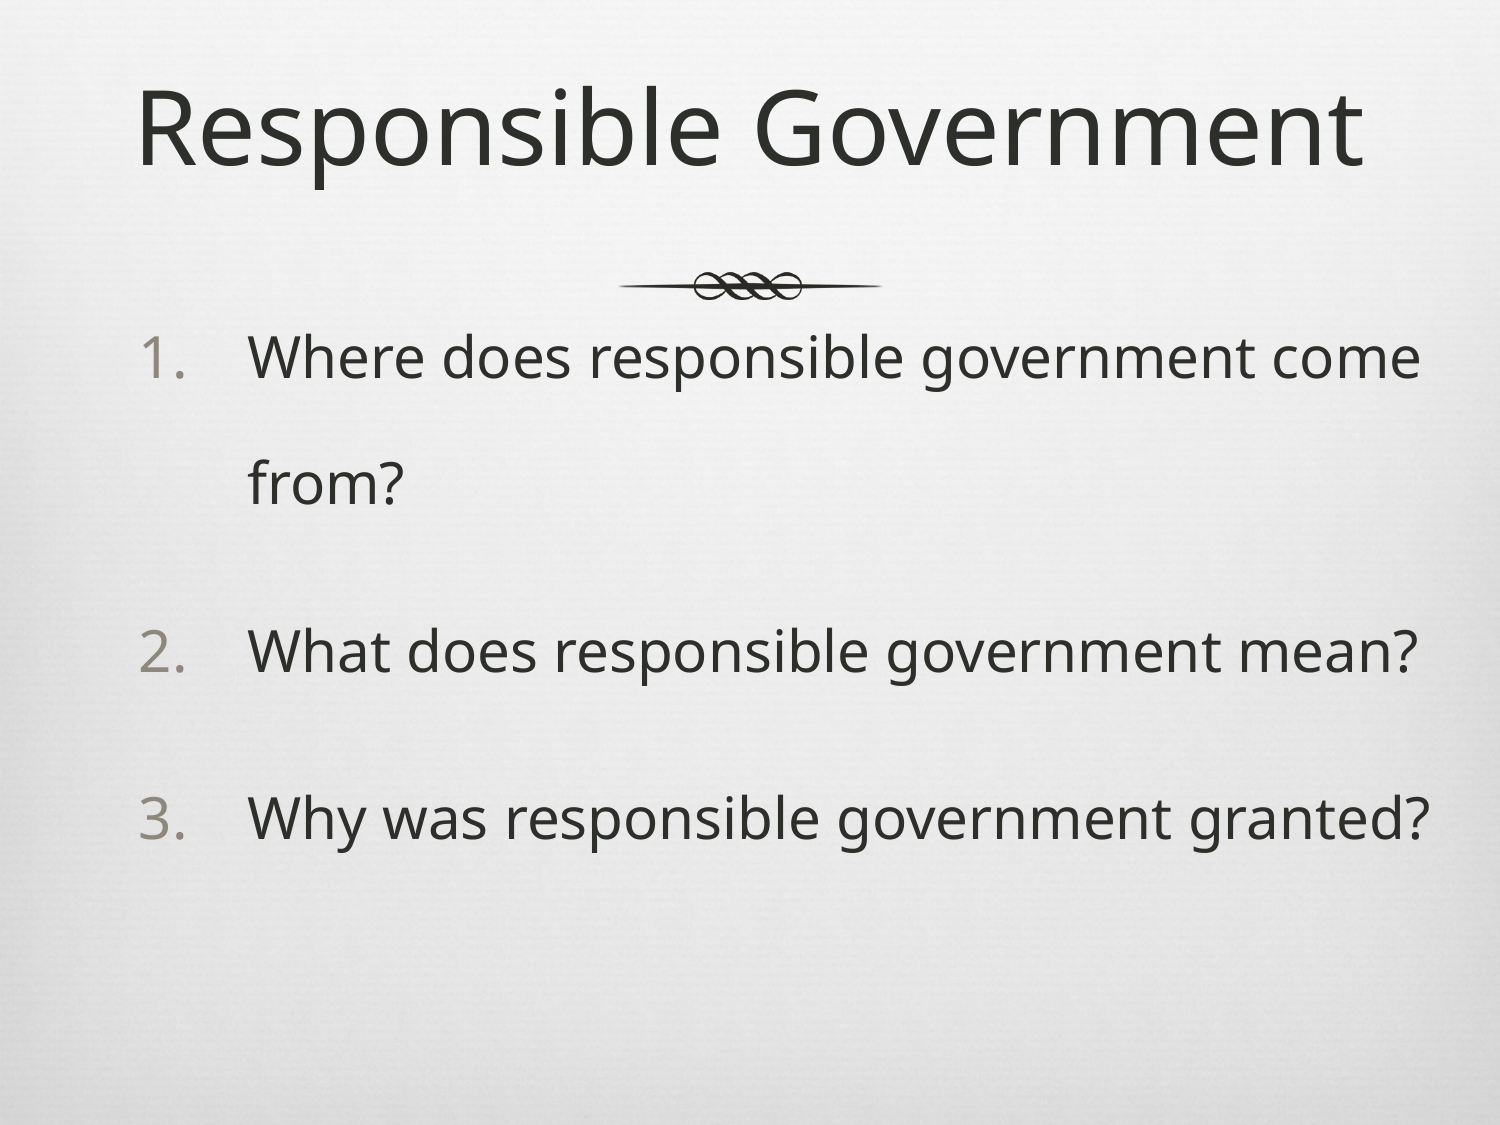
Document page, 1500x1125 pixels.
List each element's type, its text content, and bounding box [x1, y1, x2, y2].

list Where does responsible government come from? What does responsible government mean? Why was responsible government granted? [123, 154, 1500, 1083]
title Responsible Government [112, 10, 1388, 236]
